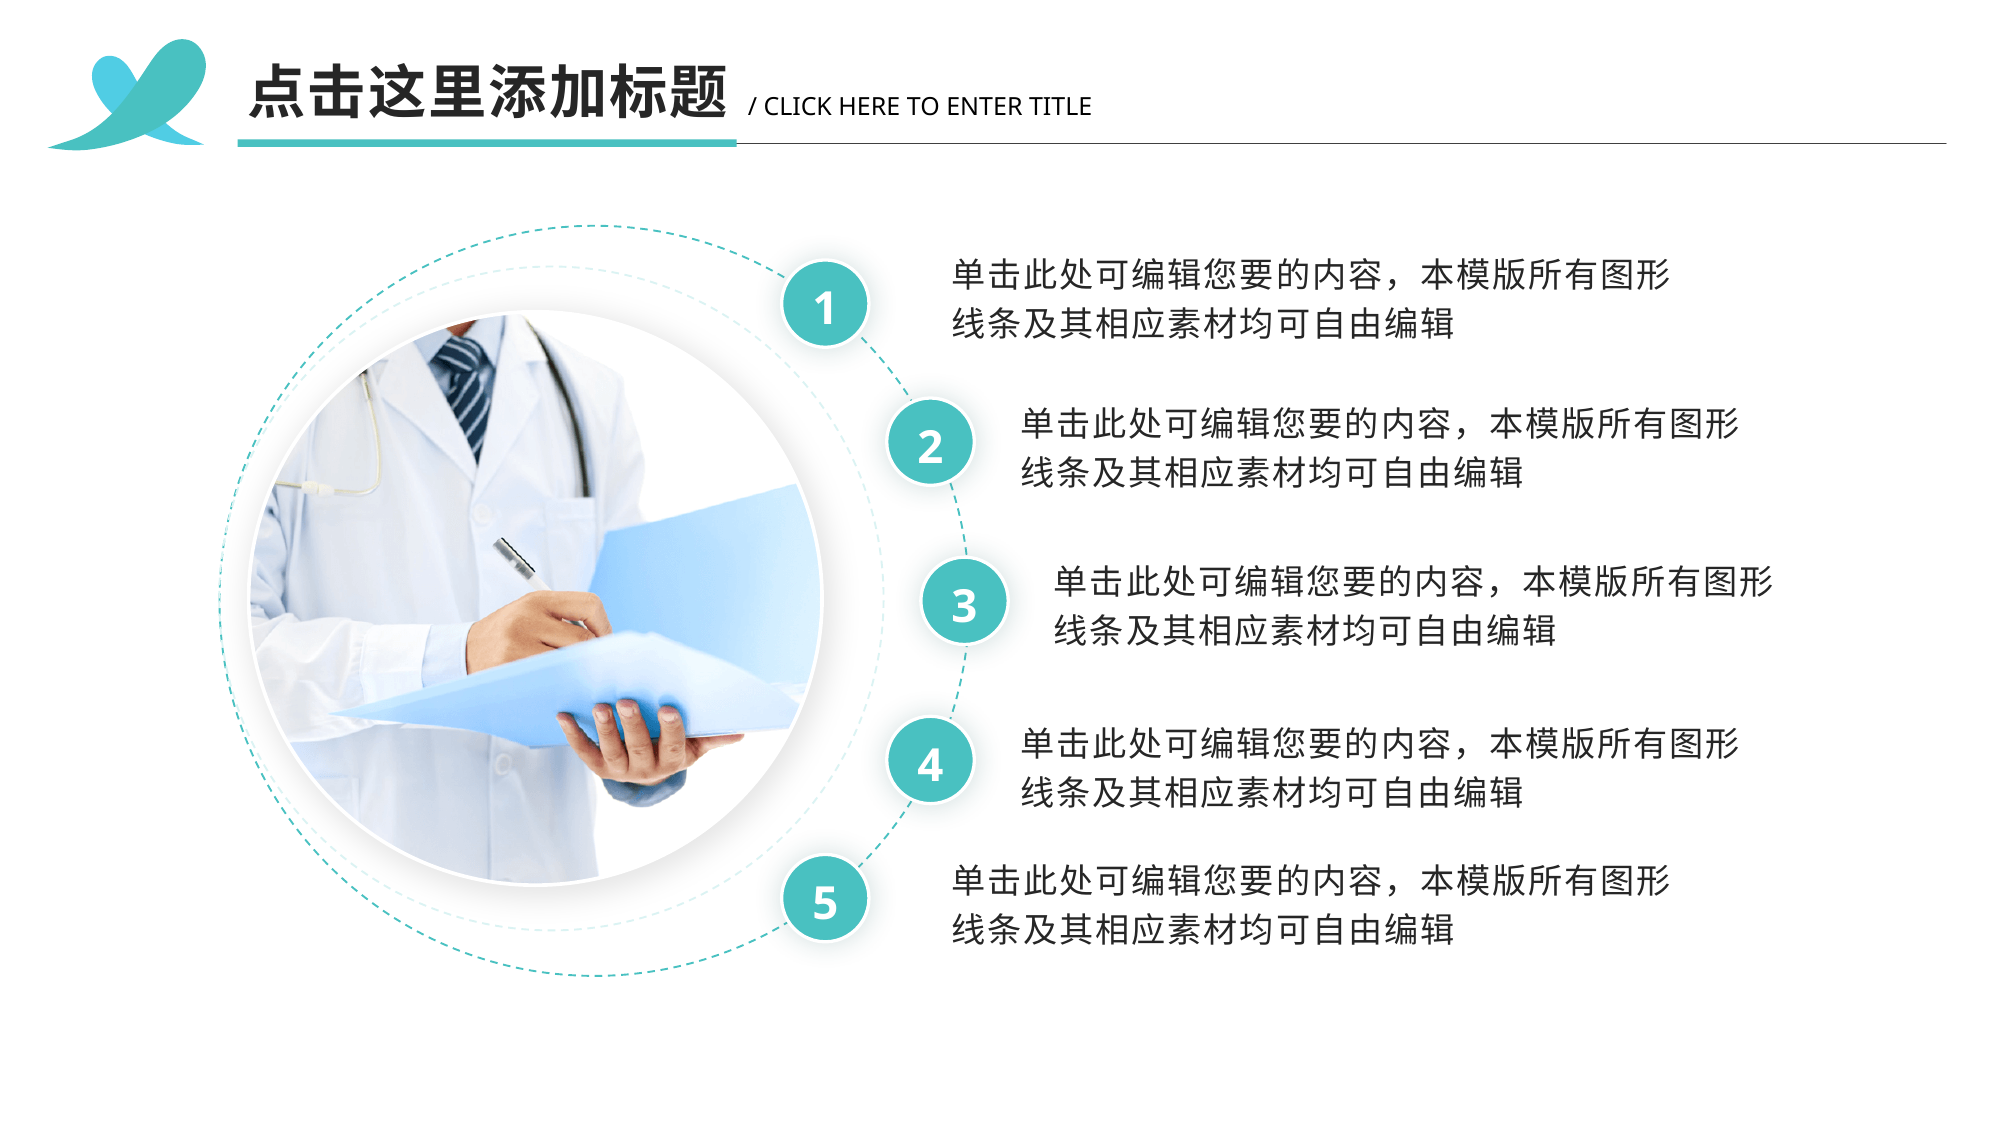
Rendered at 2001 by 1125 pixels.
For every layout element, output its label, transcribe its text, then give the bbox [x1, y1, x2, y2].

text_box [225, 225, 965, 976]
text_box 单击此处可编辑您要的内容，本模版所有图形线条及其相应素材均可自由编辑 [937, 238, 1694, 351]
text_box 单击此处可编辑您要的内容，本模版所有图形线条及其相应素材均可自由编辑 [1006, 387, 1763, 499]
text_box 4 [886, 716, 975, 804]
text_box 点击这里添加标题 [231, 47, 745, 134]
text_box 5 [781, 854, 869, 942]
text_box 3 [920, 557, 1009, 645]
text_box 单击此处可编辑您要的内容，本模版所有图形线条及其相应素材均可自由编辑 [937, 844, 1694, 957]
text_box [237, 138, 738, 148]
text_box 1 [781, 259, 869, 348]
text_box [248, 311, 823, 886]
text_box 单击此处可编辑您要的内容，本模版所有图形线条及其相应素材均可自由编辑 [1006, 707, 1763, 820]
text_box [219, 266, 884, 931]
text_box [52, 34, 204, 155]
text_box 单击此处可编辑您要的内容，本模版所有图形线条及其相应素材均可自由编辑 [1040, 545, 1796, 658]
text_box / CLICK HERE TO ENTER TITLE [733, 83, 1142, 128]
text_box 2 [886, 397, 975, 486]
